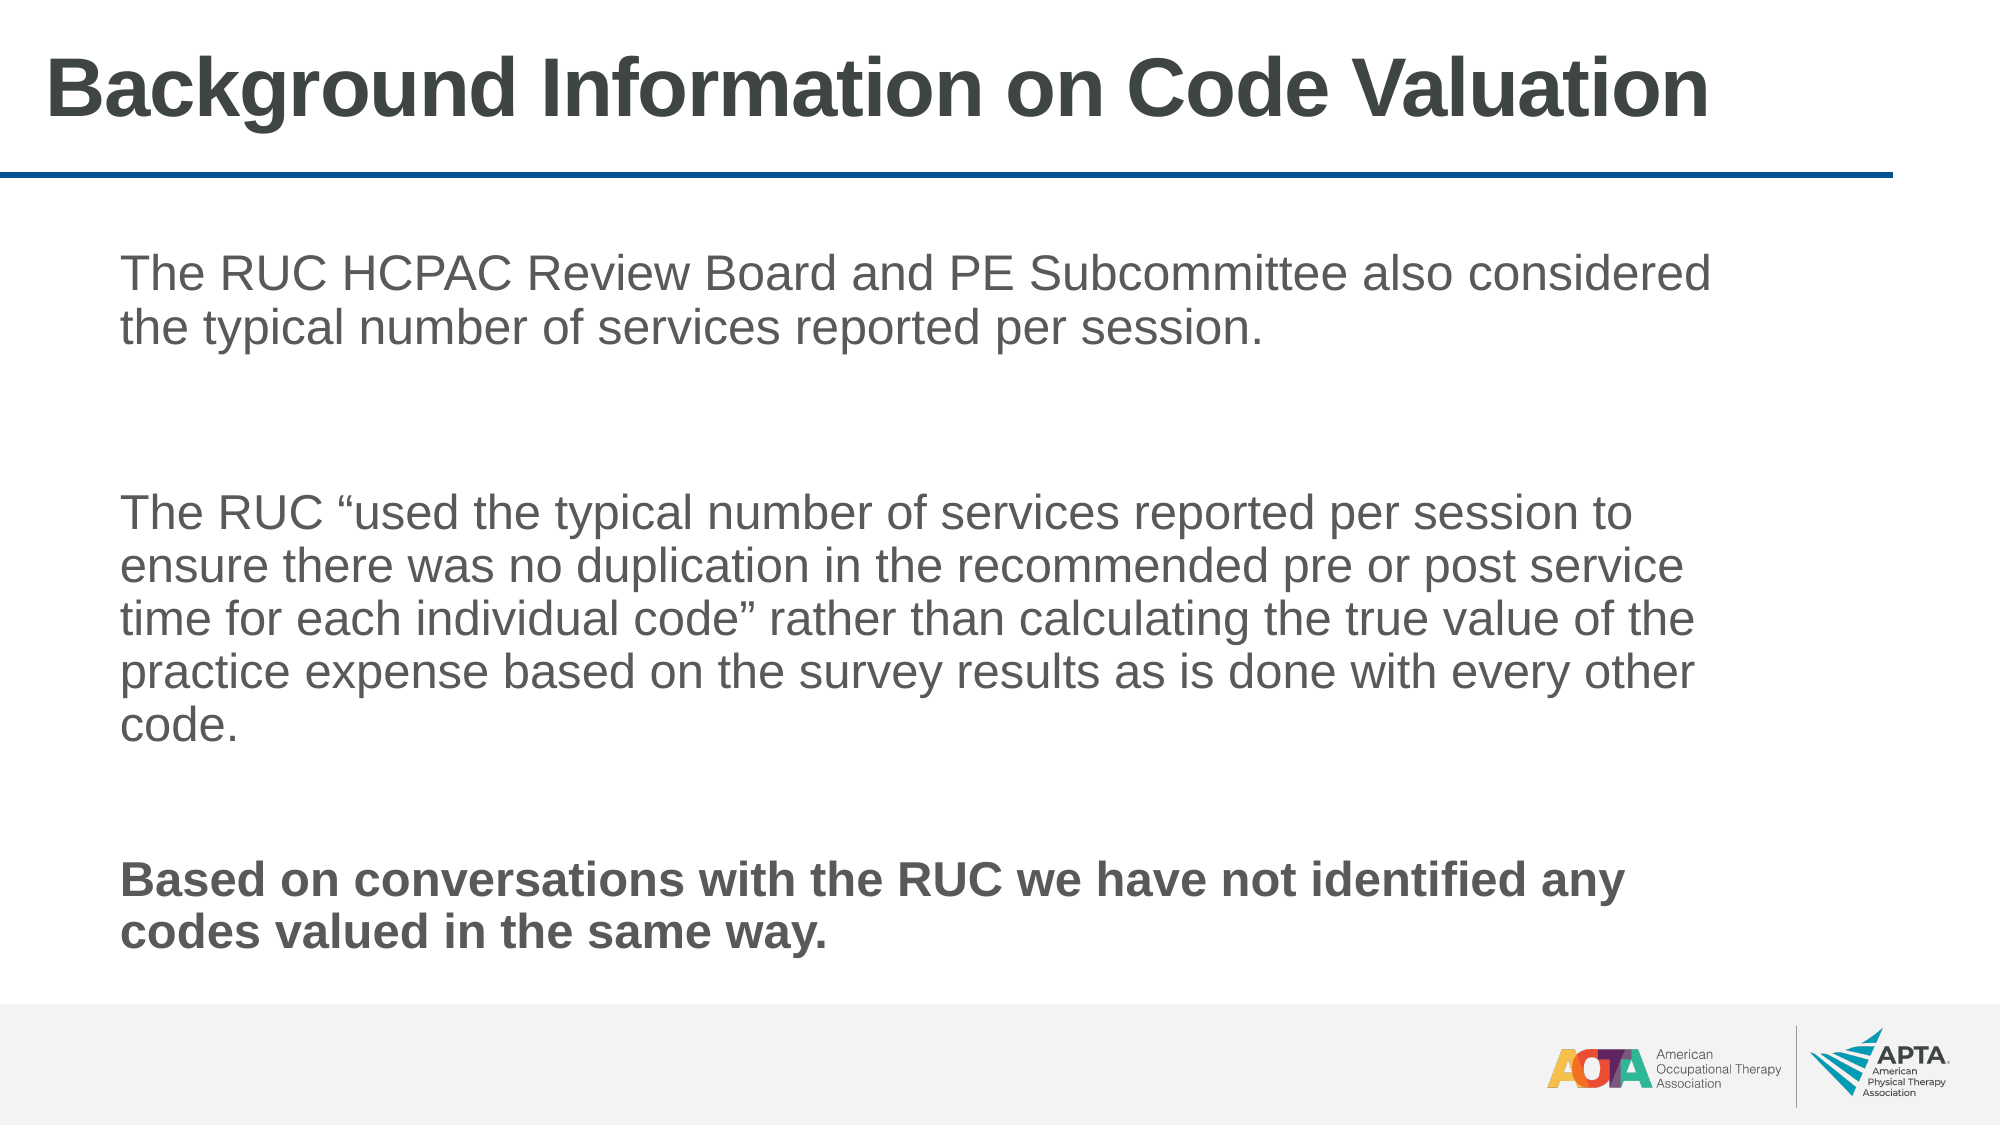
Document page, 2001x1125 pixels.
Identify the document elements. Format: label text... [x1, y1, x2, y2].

list The RUC “used the typical number of services reported per session to ensure there was no duplication in the recommended pre or post service time for each individual code” rather than calculating the true value of the practice expense based on the survey results as is done with every other code. Based on conversations with the RUC we have not identified any codes valued in the same way. [105, 479, 1755, 969]
picture [1293, 977, 1996, 1125]
list The RUC HCPAC Review Board and PE Subcommittee also considered the typical number of services reported per session. [105, 240, 1755, 466]
title Background Information on Code Valuation [30, 5, 1889, 175]
